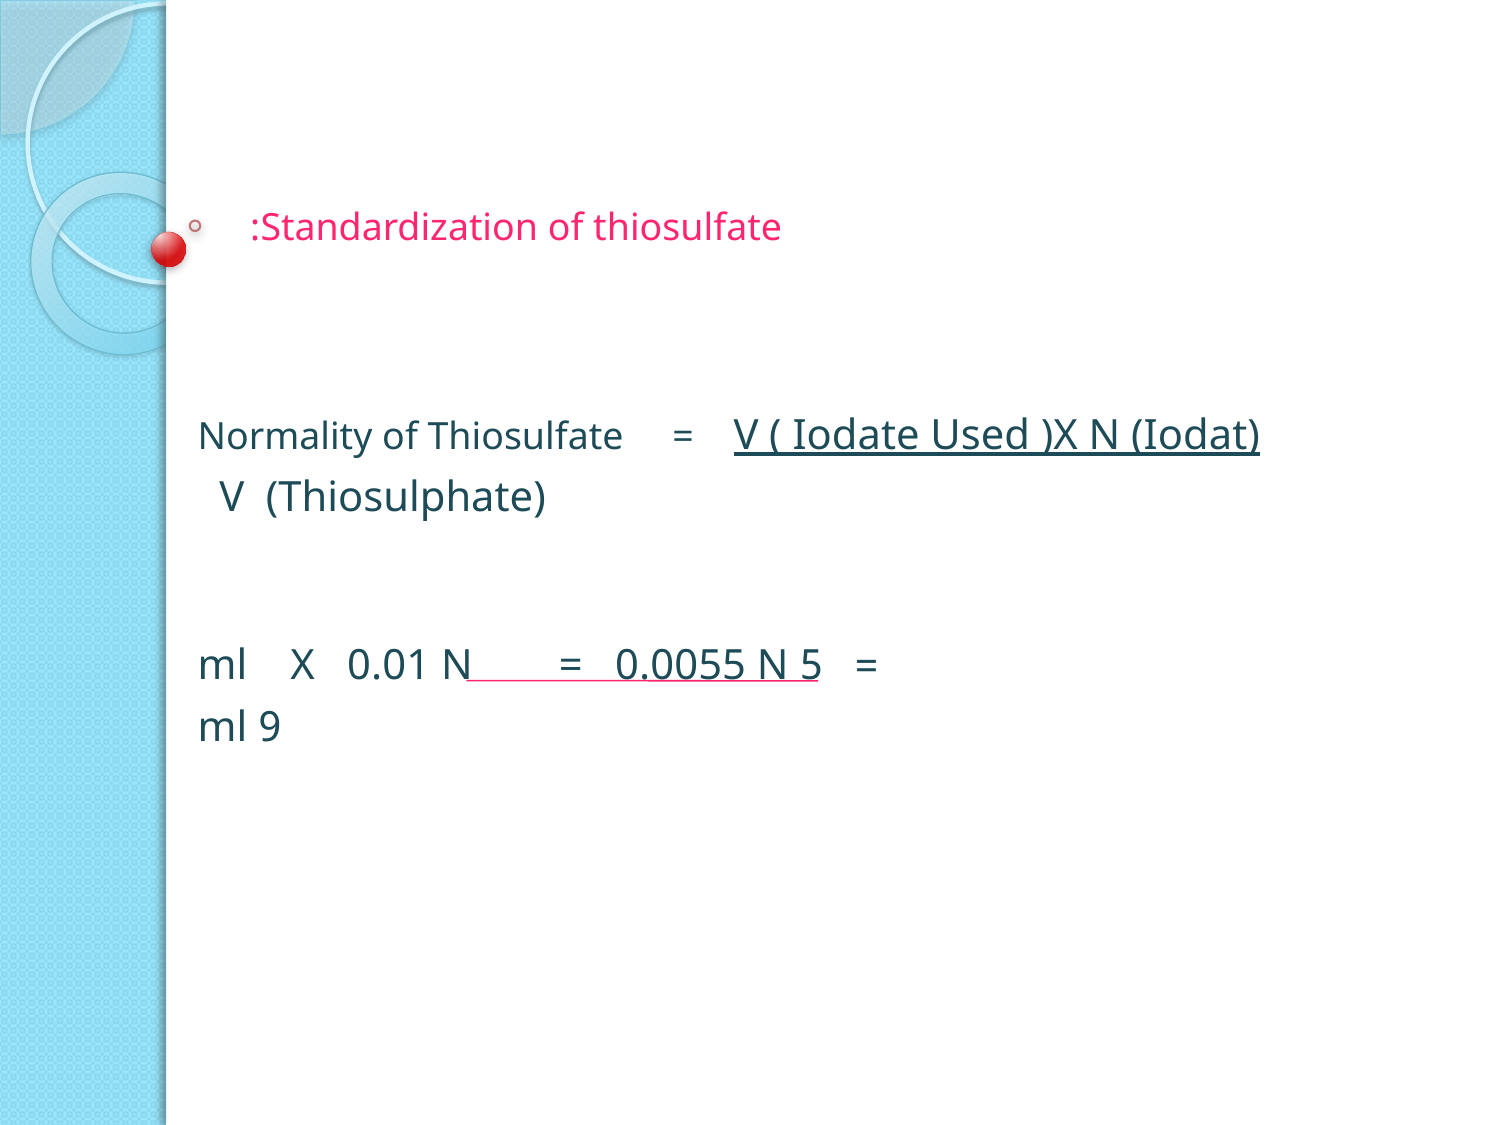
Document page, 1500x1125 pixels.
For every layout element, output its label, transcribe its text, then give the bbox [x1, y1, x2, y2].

subtitle Normality of Thiosulfate = V ( Iodate Used )X N (Iodat) V (Thiosulphate) = 5 ml X 0.01 N = 0.0055 N 9 ml [183, 302, 1398, 905]
title Standardization of thiosulfate: [234, 59, 1450, 301]
